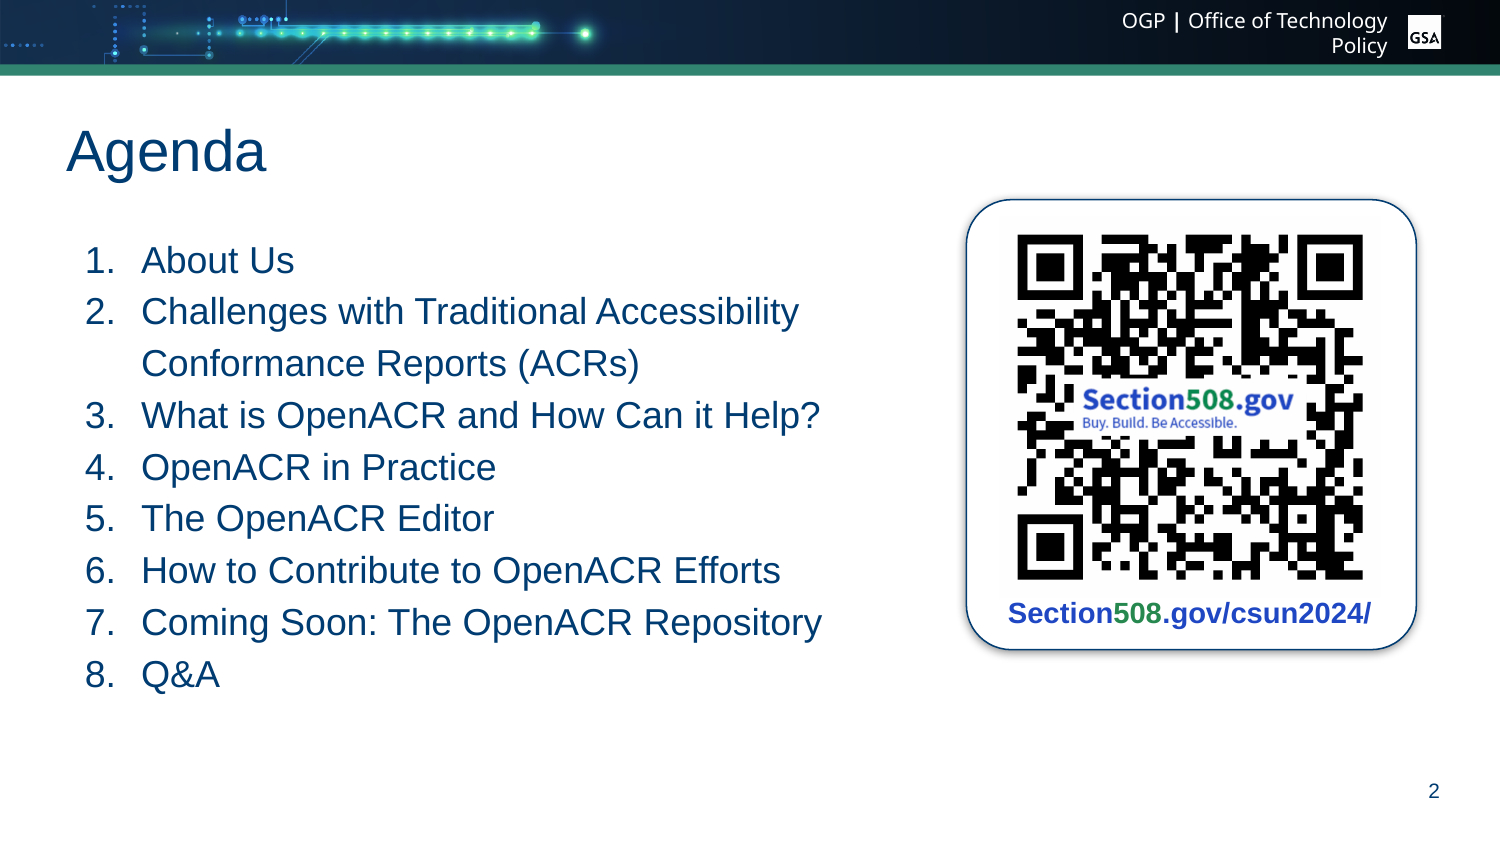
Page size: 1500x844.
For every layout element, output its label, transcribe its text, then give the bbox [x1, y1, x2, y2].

picture [0, 0, 1500, 64]
text_box [966, 199, 1417, 574]
text_box Section508.gov/csun2024/ [962, 574, 1418, 650]
list About Us Challenges with Traditional Accessibility Conformance Reports (ACRs) What is OpenACR and How Can it Help? OpenACR in Practice The OpenACR Editor How to Contribute to OpenACR Efforts Coming Soon: The OpenACR Repository Q&A [51, 214, 979, 758]
slide_number 2 [1364, 757, 1455, 823]
picture [999, 216, 1381, 598]
title Agenda [51, 98, 1449, 192]
